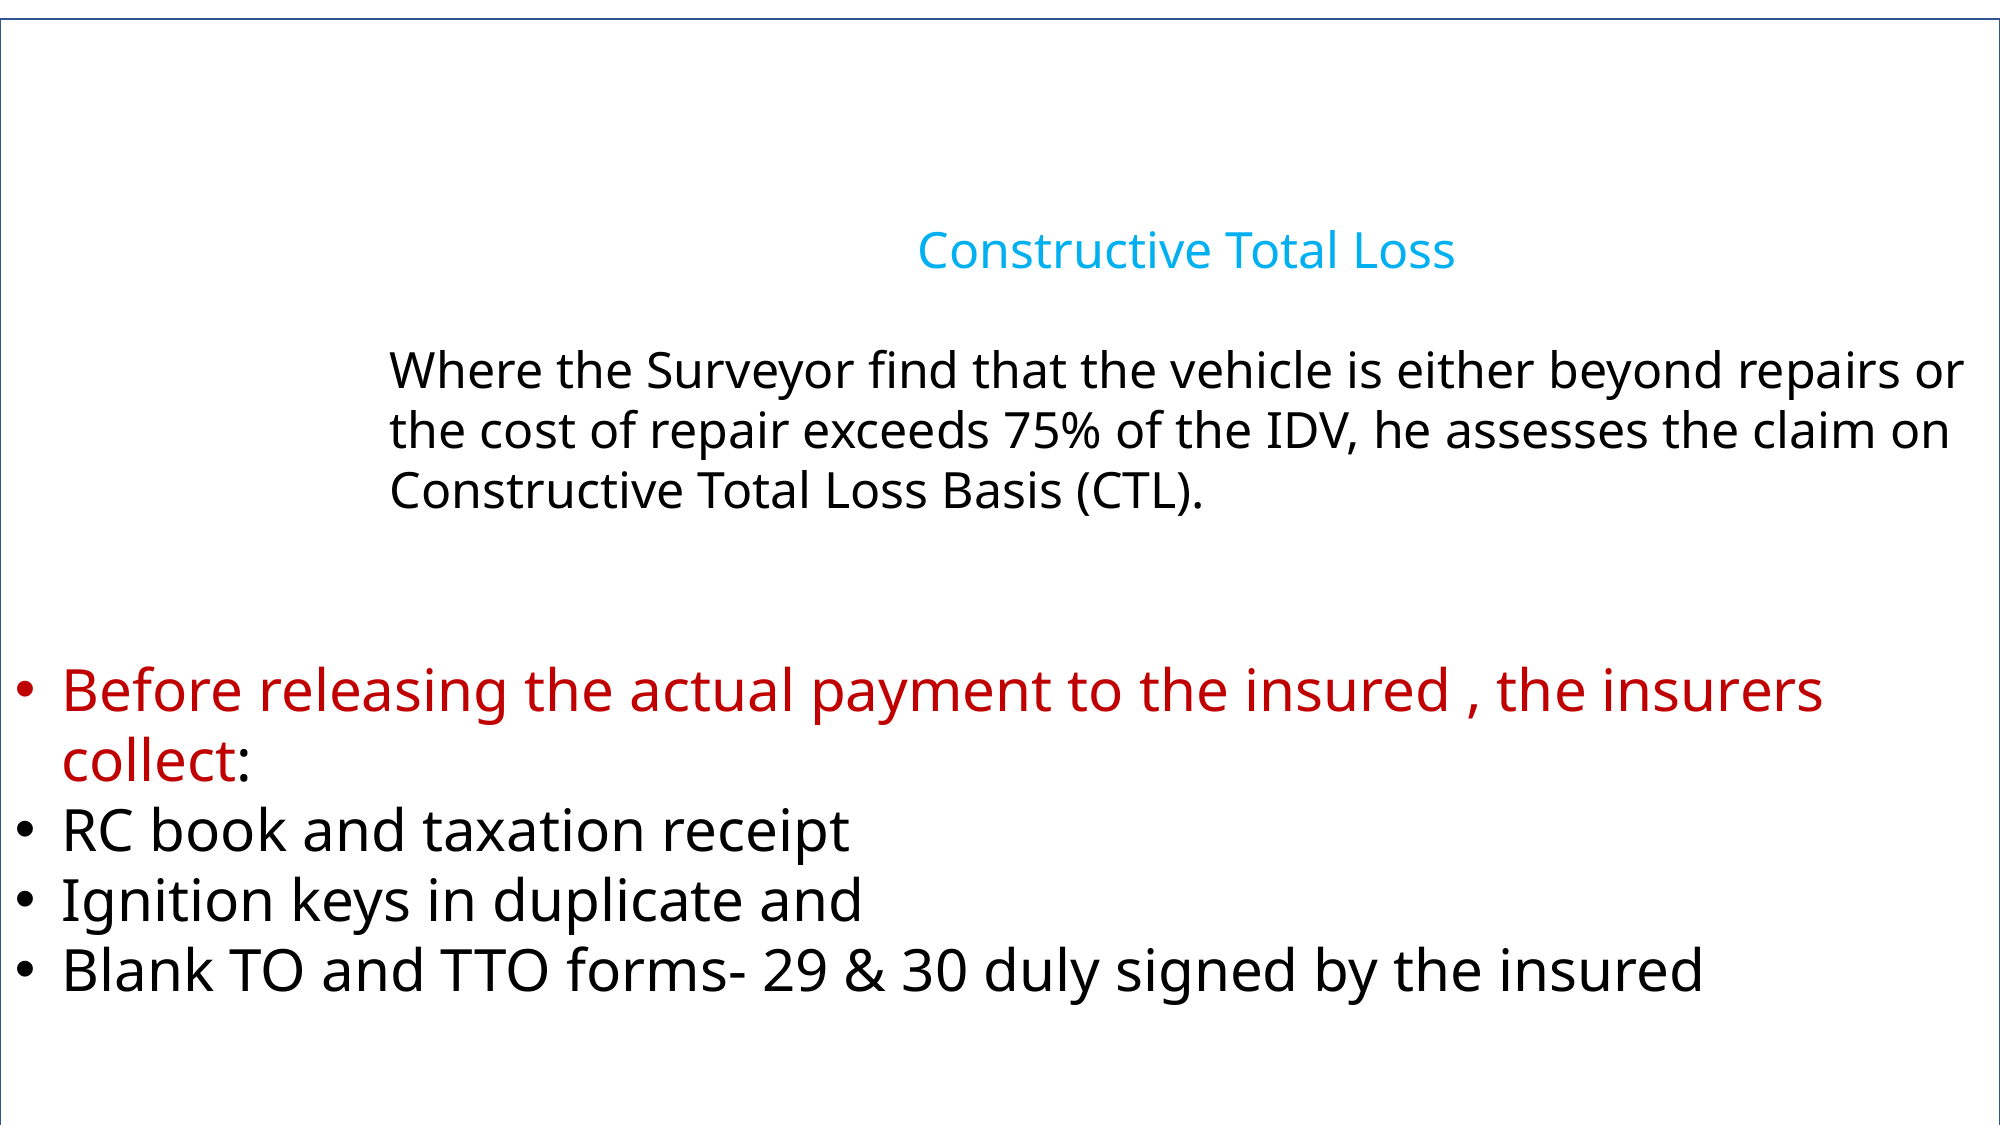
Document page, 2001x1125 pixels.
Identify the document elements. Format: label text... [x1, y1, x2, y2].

text_box Constructive Total Loss Where the Surveyor find that the vehicle is either beyond repairs or the cost of repair exceeds 75% of the IDV, he assesses the claim on Constructive Total Loss Basis (CTL). Before releasing the actual payment to the insured , the insurers collect: RC book and taxation receipt Ignition keys in duplicate and Blank TO and TTO forms- 29 & 30 duly signed by the insured [0, 18, 2000, 1125]
